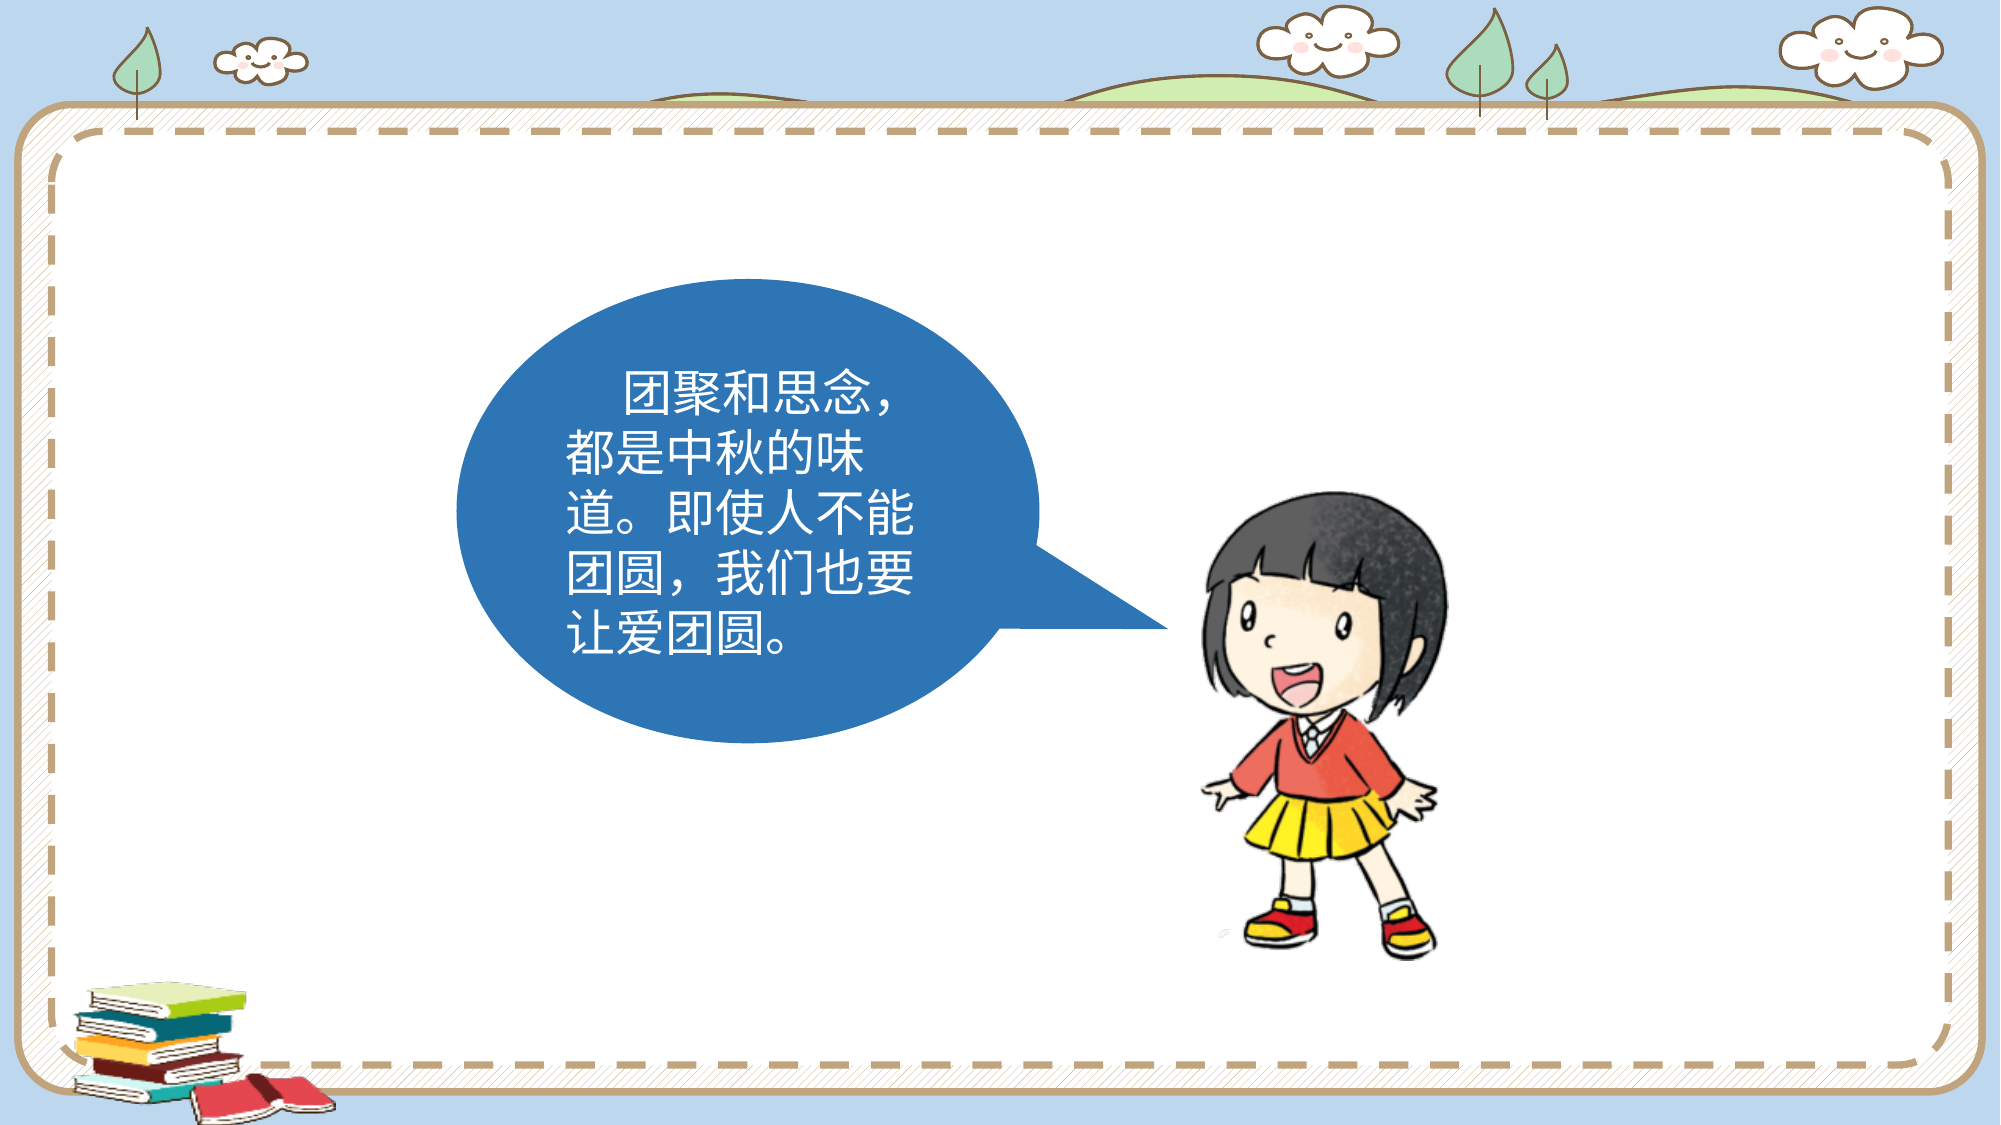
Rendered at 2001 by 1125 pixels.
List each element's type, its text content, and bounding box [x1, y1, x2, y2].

text_box 团聚和思念，都是中秋的味道。即使人不能团圆，我们也要让爱团圆。 [456, 278, 1169, 744]
picture [1200, 491, 1449, 961]
picture [71, 981, 336, 1125]
